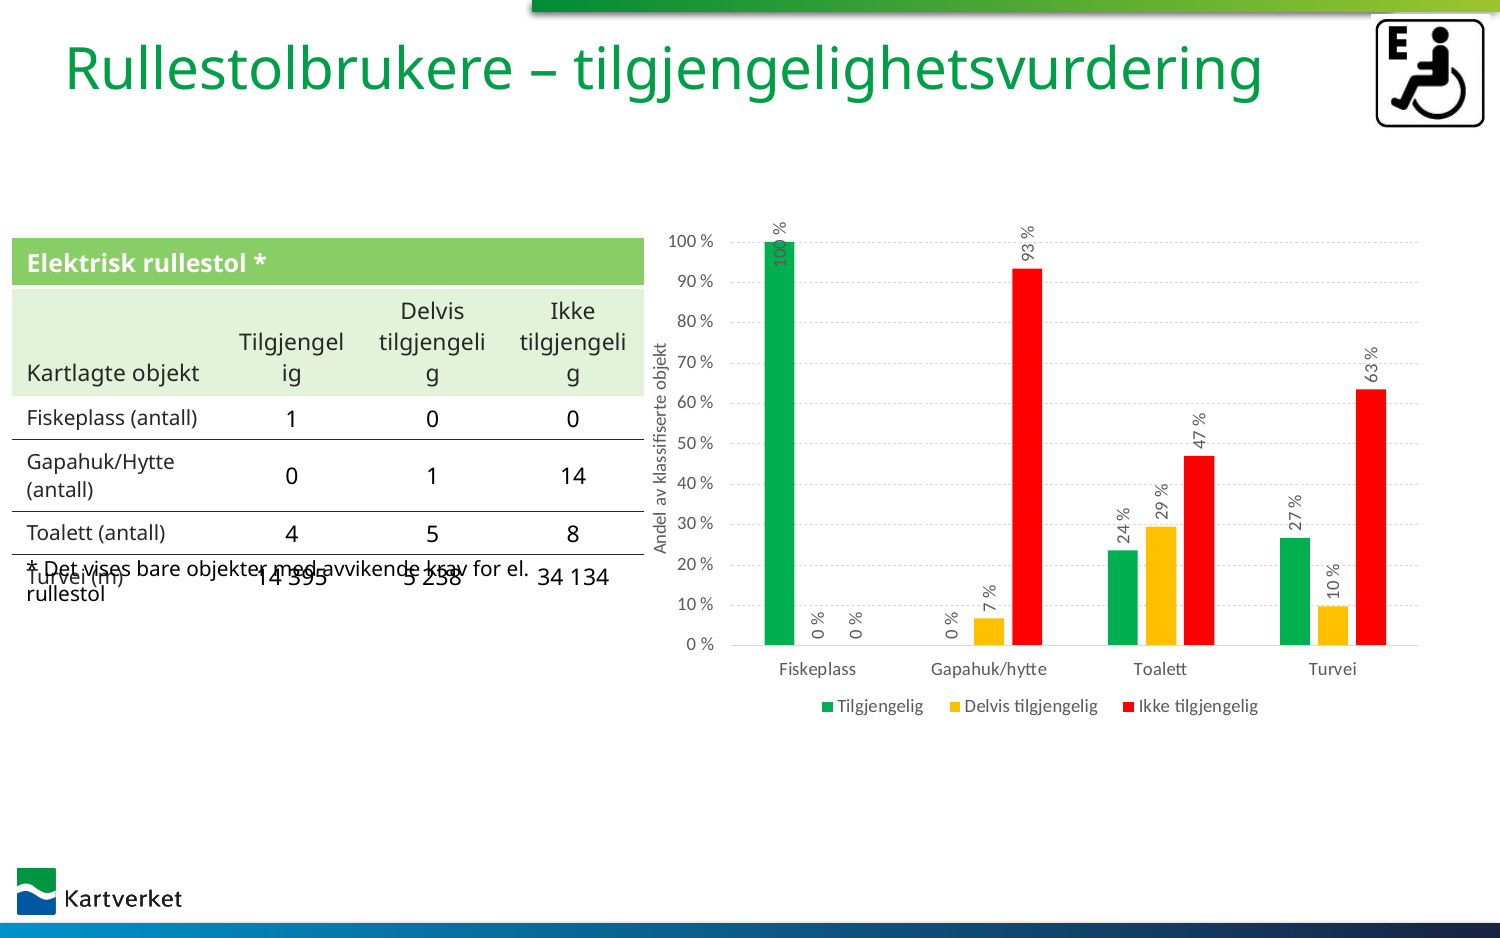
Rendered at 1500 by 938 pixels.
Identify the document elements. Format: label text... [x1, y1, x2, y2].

table_cell 8 [503, 512, 638, 554]
table_cell 4 [222, 512, 362, 548]
table_cell Toalett (antall) [12, 512, 222, 548]
table_cell Tilgjengelig [222, 289, 362, 396]
table_cell 5 [362, 512, 503, 548]
picture [643, 218, 1429, 728]
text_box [1371, 13, 1491, 133]
table_cell 0 [222, 440, 362, 511]
table_cell Gapahuk/Hytte (antall) [12, 440, 222, 511]
table_cell 0 [503, 396, 638, 439]
table_cell 1 [362, 440, 503, 511]
table_cell Kartlagte objekt [12, 289, 222, 396]
table_cell 14 [503, 440, 638, 511]
text_box Rullestolbrukere – tilgjengelighetsvurdering [49, 12, 1372, 109]
table_cell Fiskeplass (antall) [12, 396, 222, 439]
table_cell Ikke tilgjengelig [503, 289, 638, 396]
table_cell 1 [222, 396, 362, 439]
table_cell 34 134 [597, 555, 638, 598]
table_header Elektrisk rullestol * [12, 238, 638, 285]
text_box * Det vises bare objekter med avvikende krav for el. rullestol [11, 548, 597, 613]
table_cell 0 [362, 396, 503, 439]
table_cell Delvis tilgjengelig [362, 289, 503, 396]
